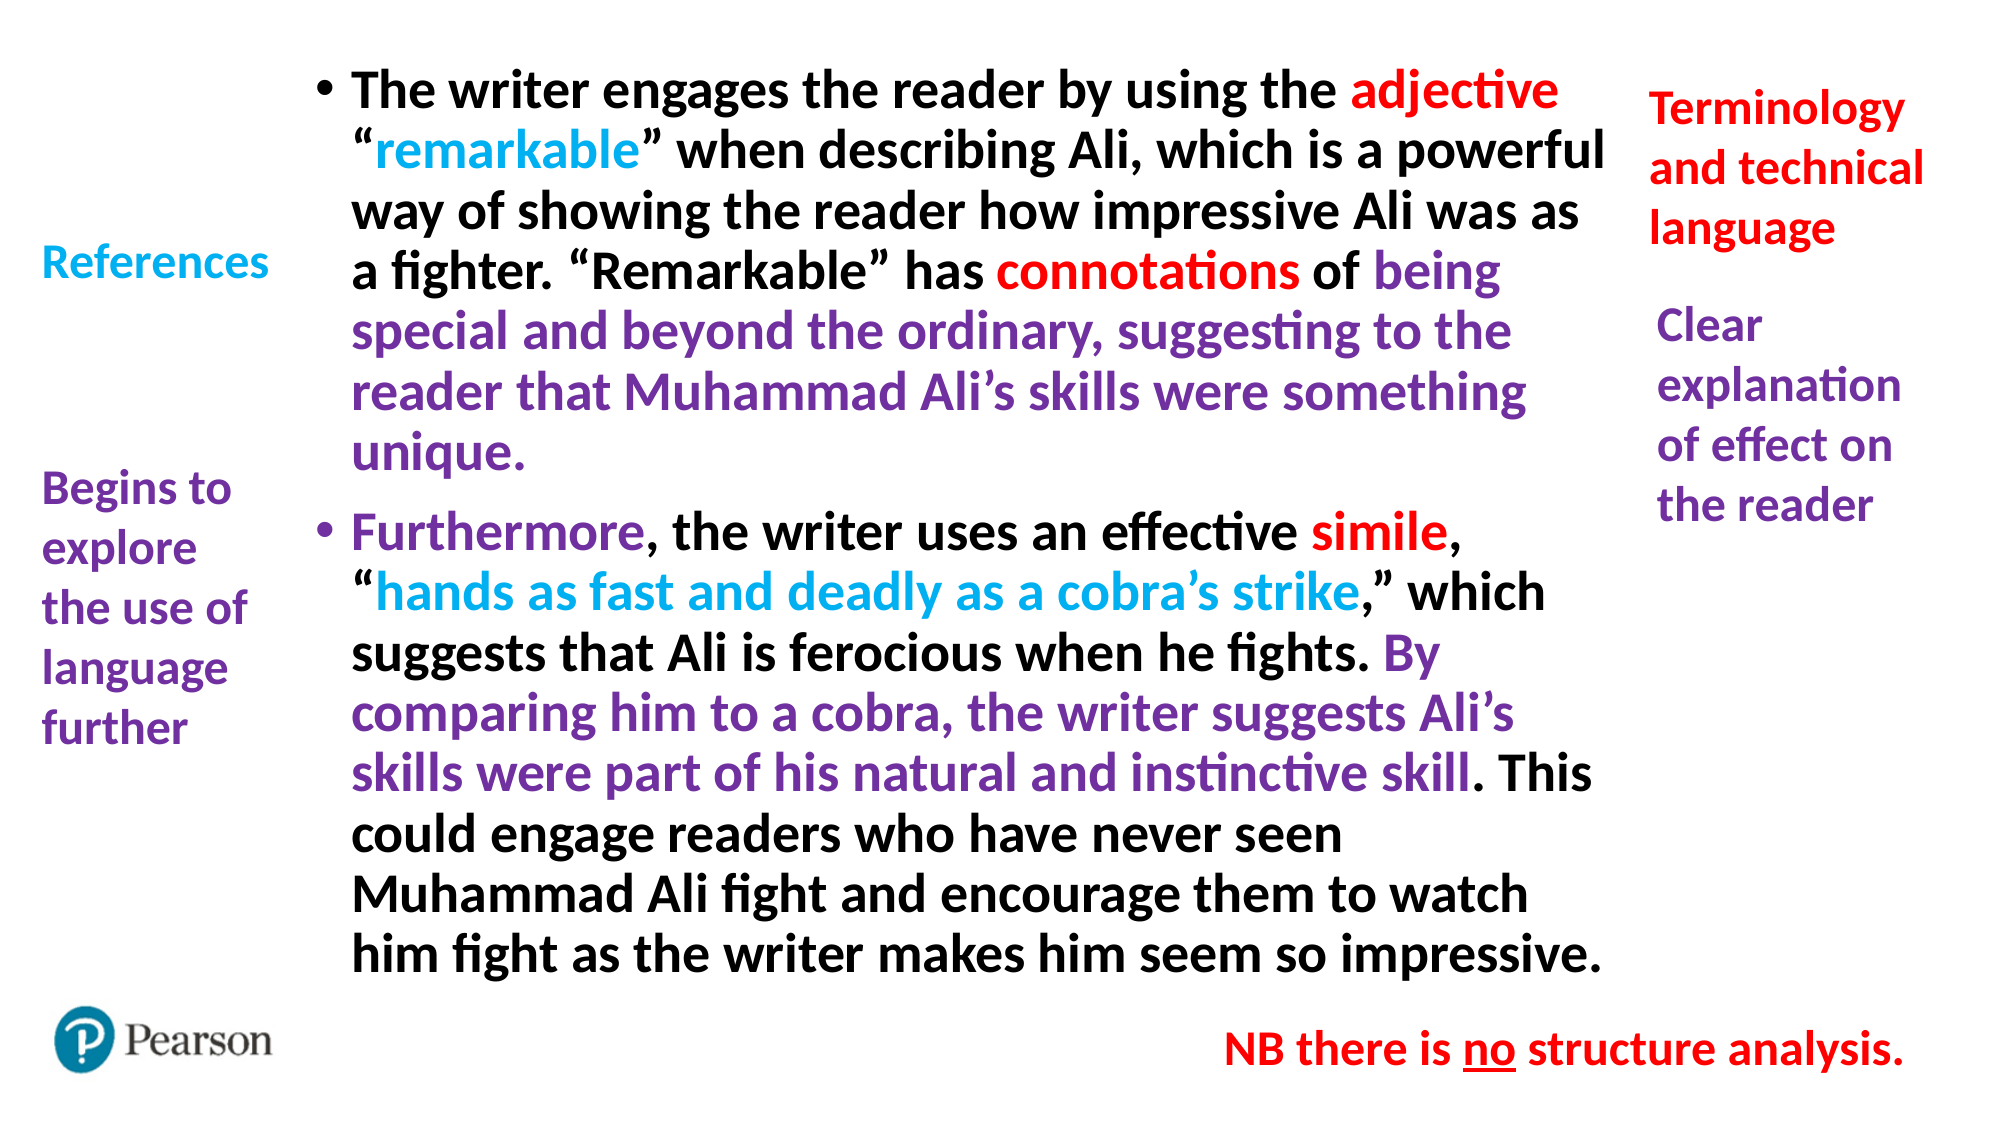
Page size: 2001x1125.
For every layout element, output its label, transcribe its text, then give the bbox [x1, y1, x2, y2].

picture [44, 991, 283, 1084]
text_box Clear explanation of effect on the reader [1642, 284, 1920, 540]
text_box References [26, 221, 300, 297]
text_box Terminology and technical language [1634, 67, 1941, 262]
list The writer engages the reader by using the adjective “remarkable” when describing Ali, which is a powerful way of showing the reader how impressive Ali was as a fighter. “Remarkable” has connotations of being special and beyond the ordinary, suggesting to the reader that Muhammad Ali’s skills were something unique. Furthermore, the writer uses an effective simile, “hands as fast and deadly as a cobra’s strike,” which suggests that Ali is ferocious when he fights. By comparing him to a cobra, the writer suggests Ali’s skills were part of his natural and instinctive skill. This could engage readers who have never seen Muhammad Ali fight and encourage them to watch him fight as the writer makes him seem so impressive. [300, 52, 1635, 1032]
text_box Begins to explore the use of language further [26, 447, 271, 763]
text_box NB there is no structure analysis. [1209, 1007, 1932, 1083]
